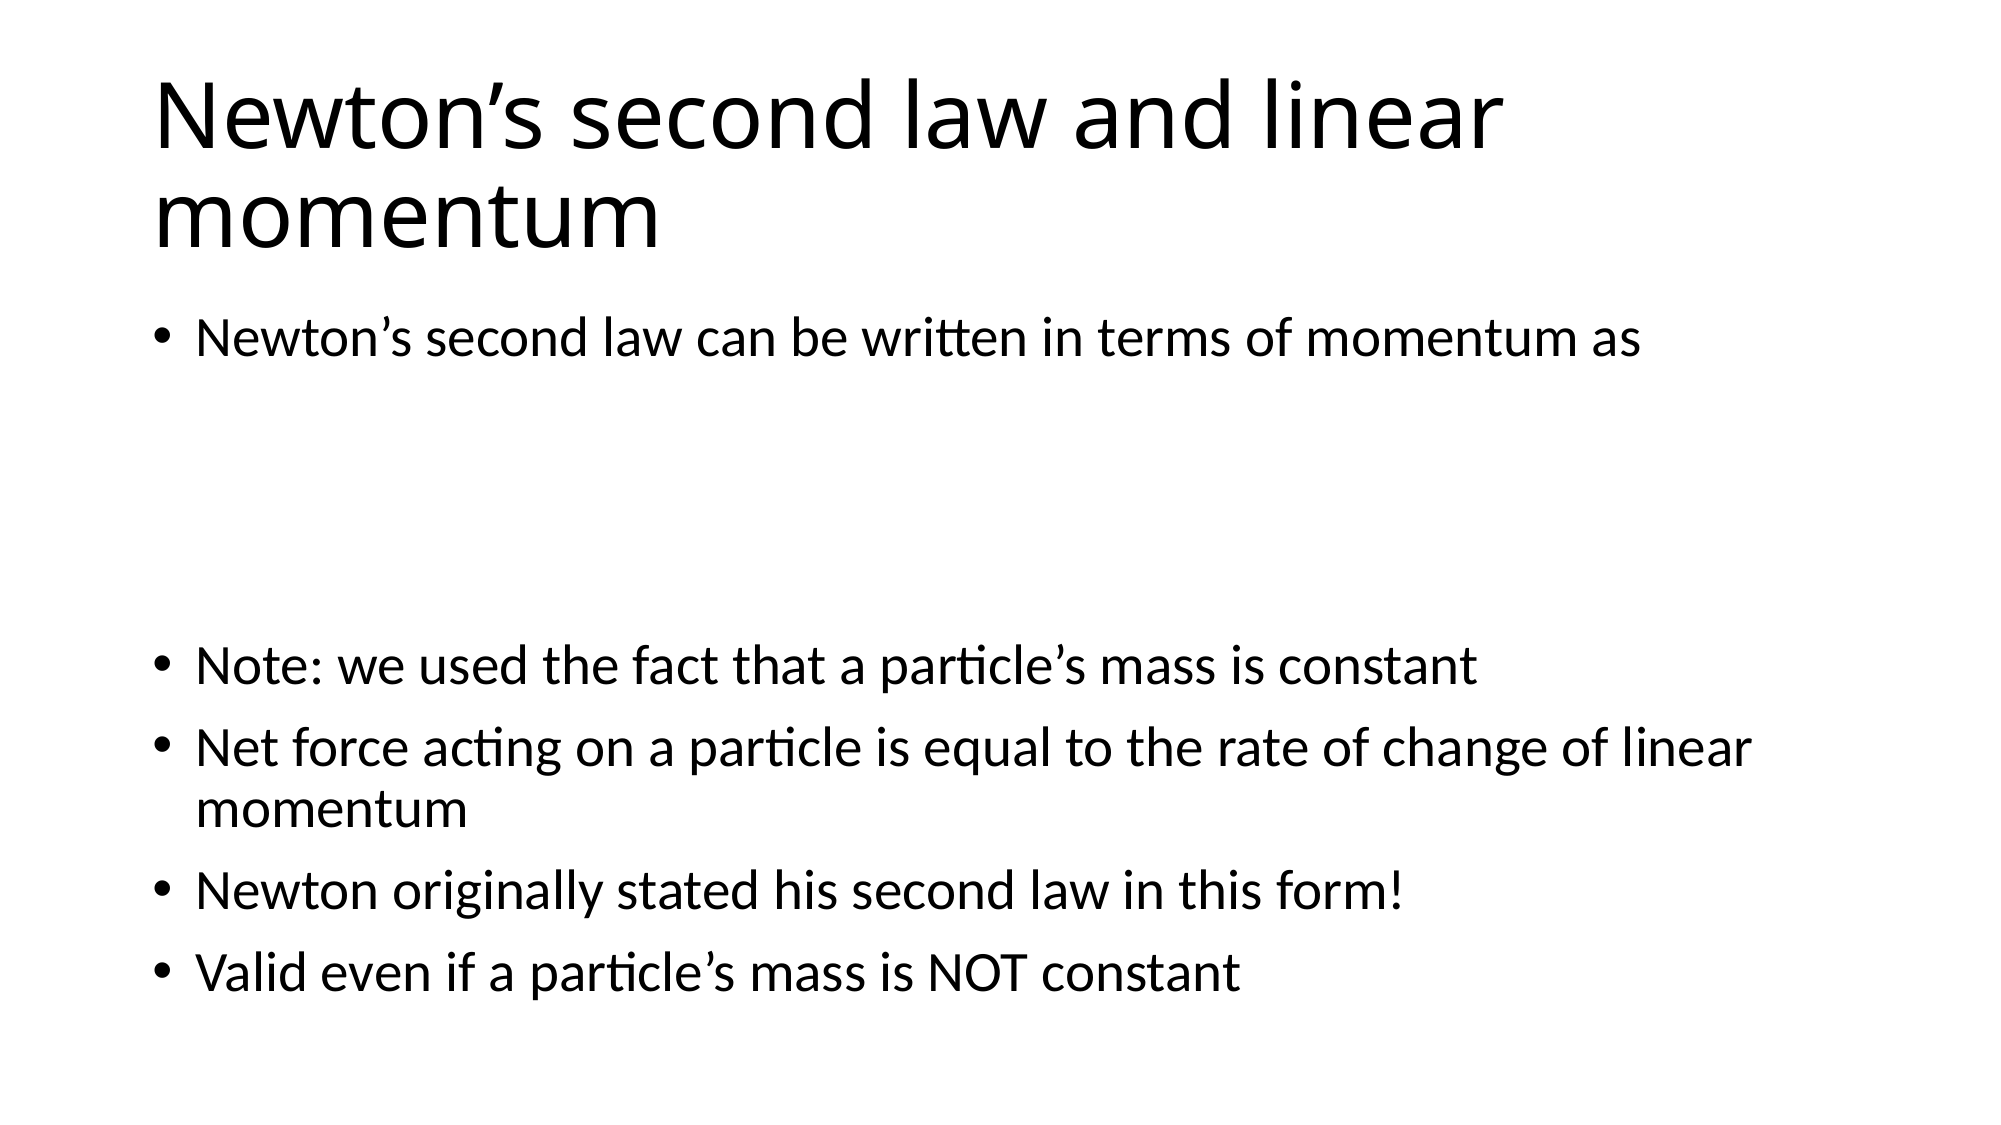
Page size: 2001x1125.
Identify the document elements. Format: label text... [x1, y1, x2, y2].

title Newton’s second law and linear momentum [137, 59, 1863, 278]
